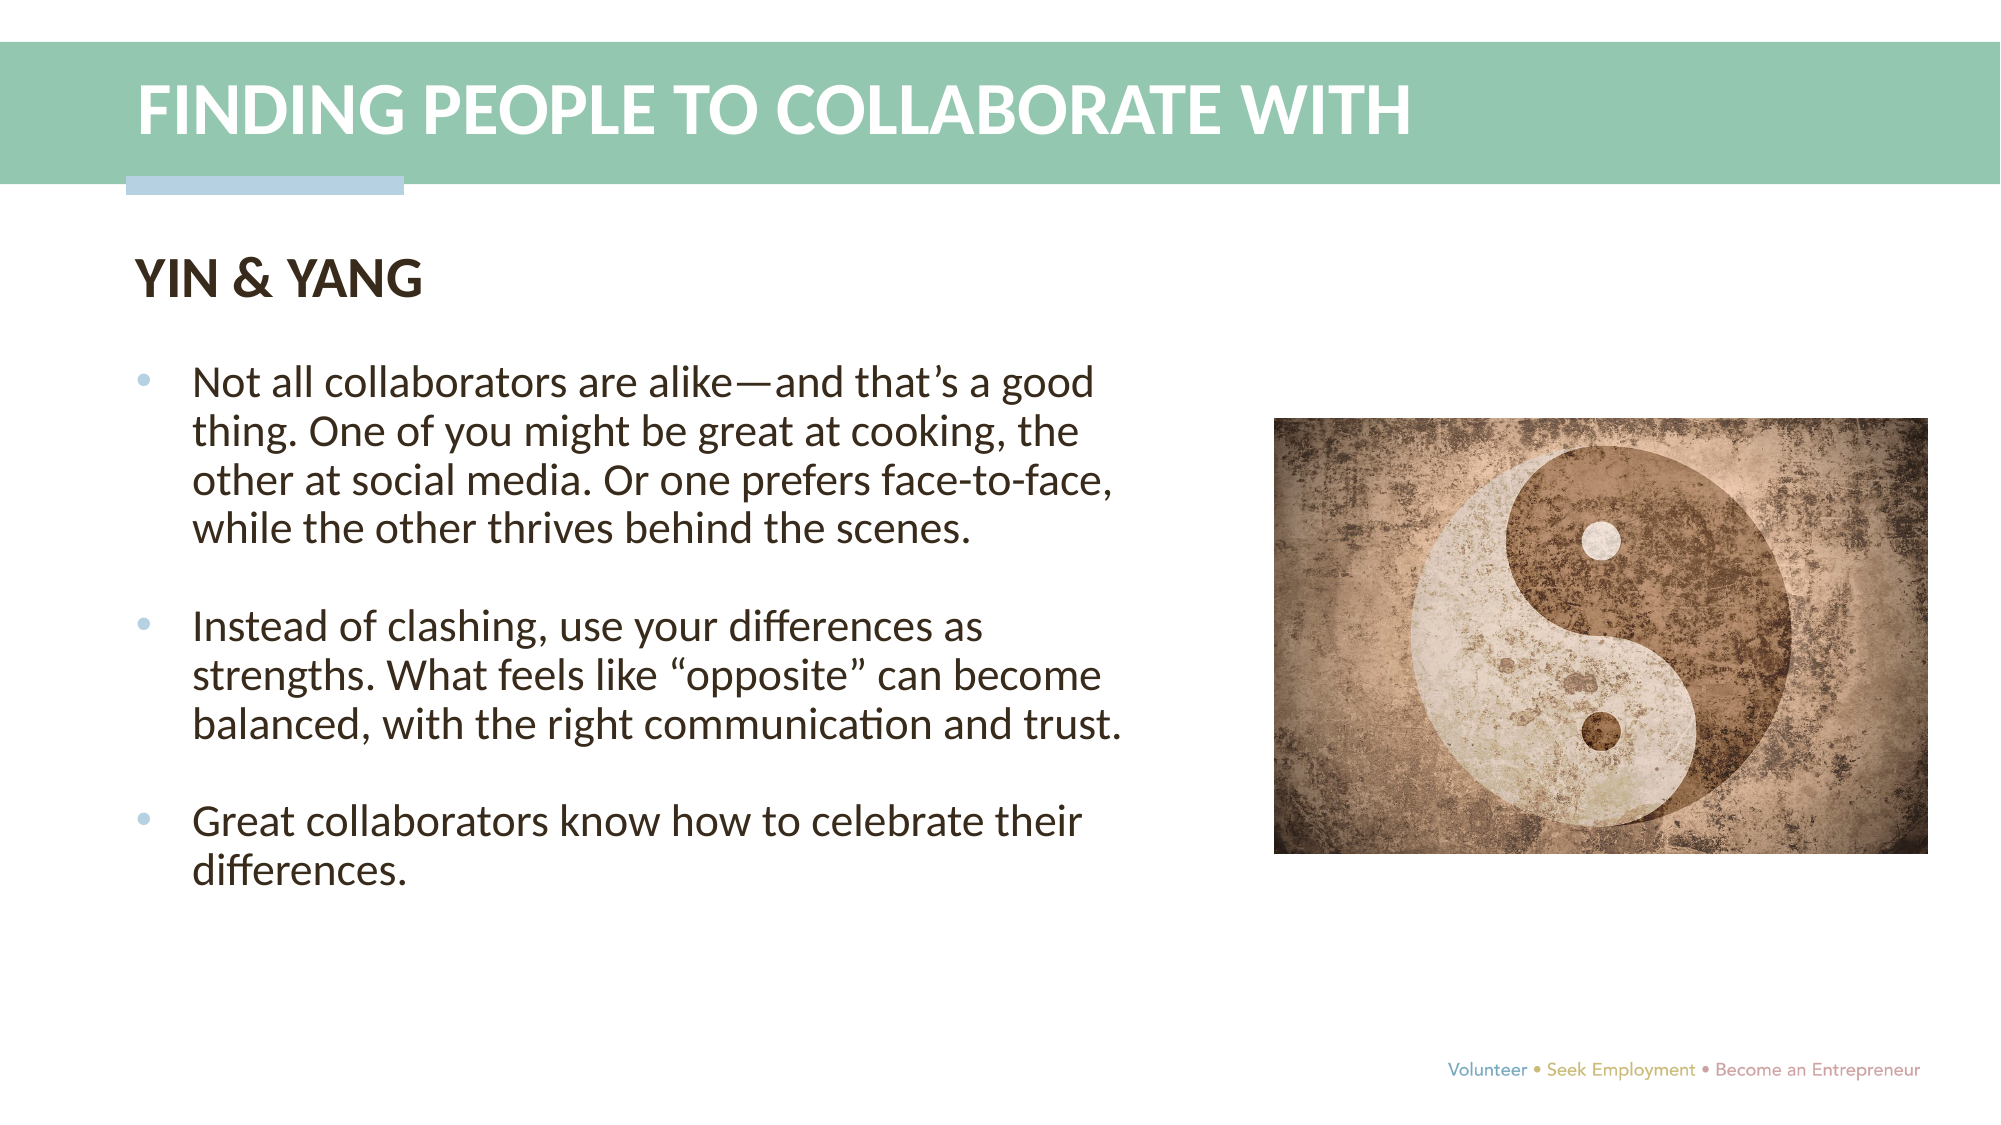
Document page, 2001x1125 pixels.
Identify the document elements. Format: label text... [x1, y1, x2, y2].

picture [1274, 418, 1928, 854]
picture [1418, 1046, 1971, 1103]
list YIN & YANG​ Not all collaborators are alike—and that’s a good thing. One of you might be great at cooking, the other at social media. Or one prefers face-to-face, while the other thrives behind the scenes. Instead of clashing, use your differences as strengths. What feels like “opposite” can become balanced, with the right communication and trust. Great collaborators know how to celebrate their differences. [121, 253, 1191, 1020]
list FINDING PEOPLE TO COLLABORATE WITH [123, 51, 1913, 170]
